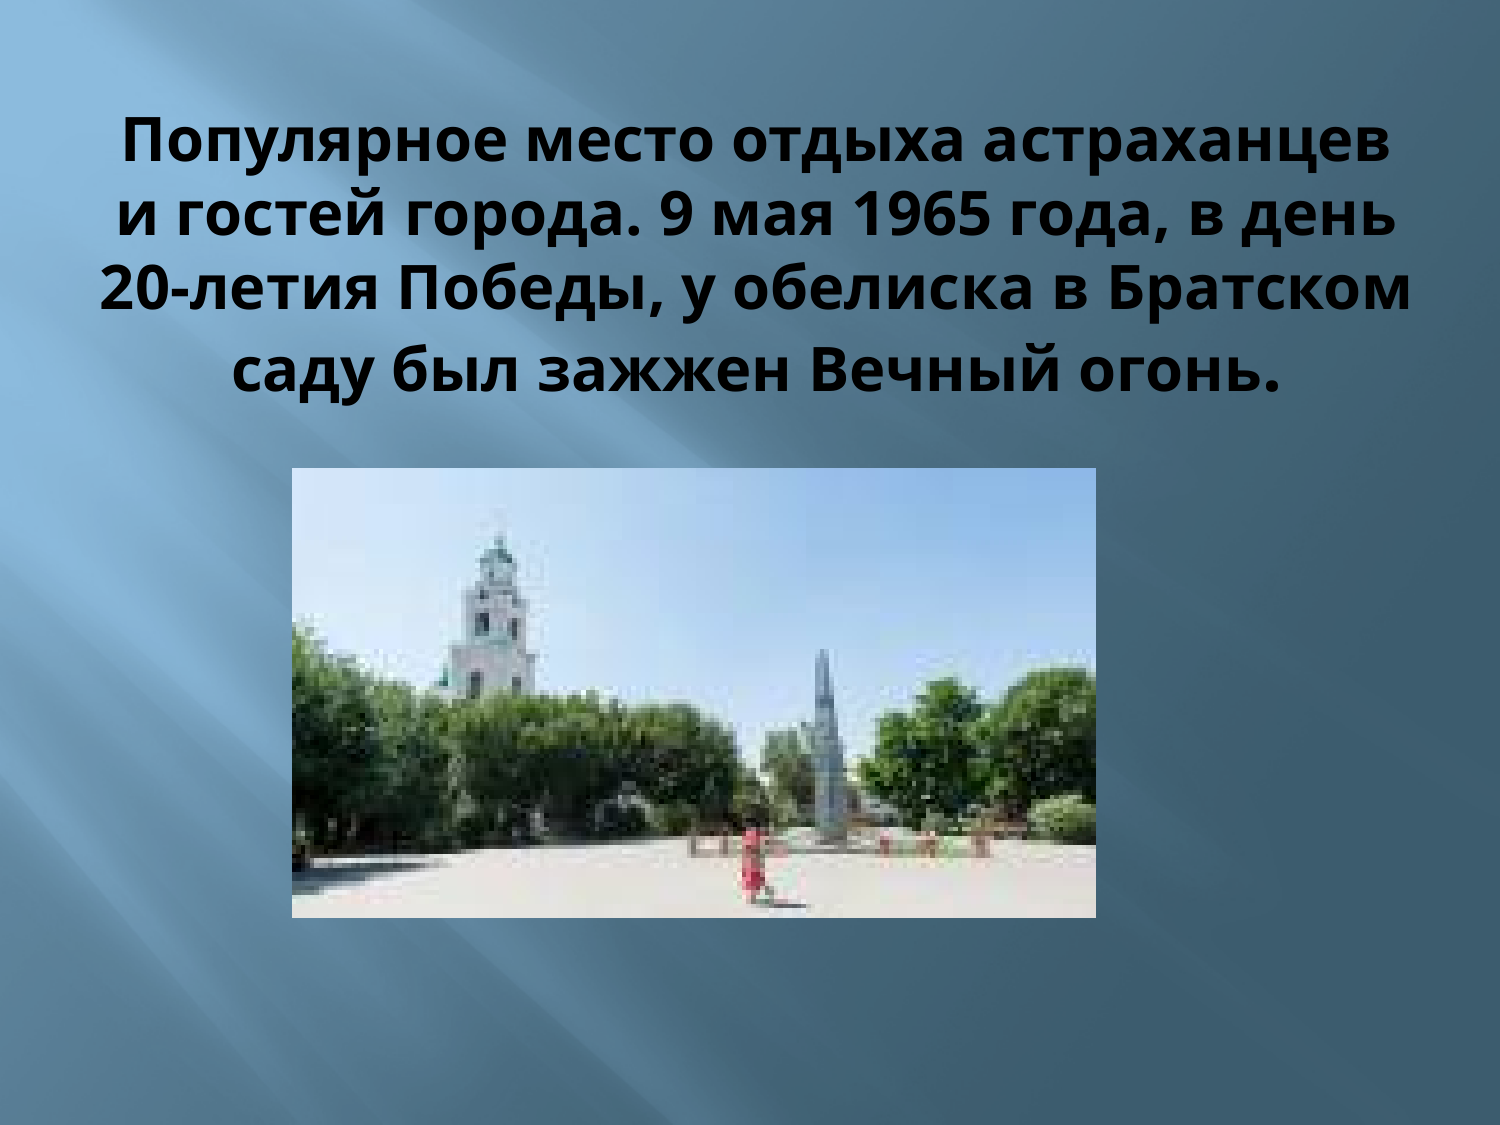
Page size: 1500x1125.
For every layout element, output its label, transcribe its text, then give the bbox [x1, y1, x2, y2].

title Популярное место отдыха астраханцев и гостей города. 9 мая 1965 года, в день 20-летия Победы, у обелиска в Братском саду был зажжен Вечный огонь. [82, 58, 1432, 448]
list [292, 468, 1096, 918]
